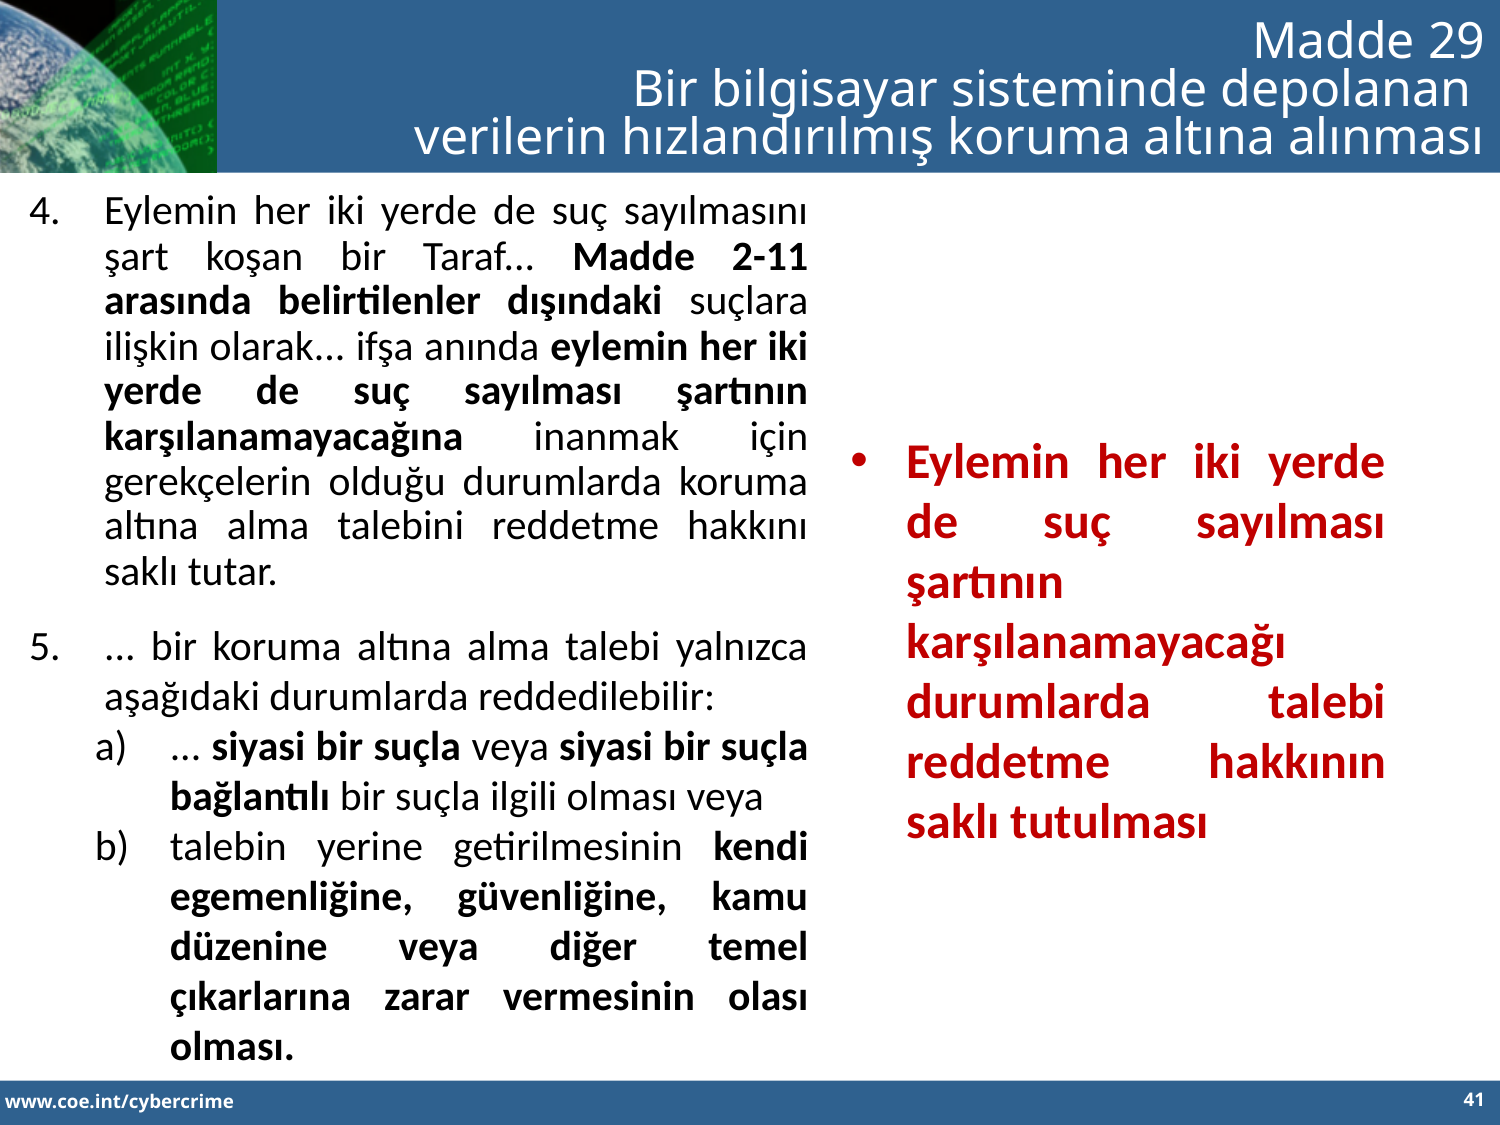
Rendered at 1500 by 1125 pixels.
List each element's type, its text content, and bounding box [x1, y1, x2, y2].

picture [0, 1, 217, 173]
slide_number 41 [1149, 1079, 1500, 1125]
text_box Eylemin her iki yerde de suç sayılması şartının karşılanamayacağı durumlarda talebi reddetme hakkının saklı tutulması [835, 421, 1402, 857]
text_box Madde 29 Bir bilgisayar sisteminde depolanan verilerin hızlandırılmış koruma altına alınması [324, 15, 1500, 168]
text_box Eylemin her iki yerde de suç sayılmasını şart koşan bir Taraf... Madde 2-11 arasında belirtilenler dışındaki suçlara ilişkin olarak... ifşa anında eylemin her iki yerde de suç sayılması şartının karşılanamayacağına inanmak için gerekçelerin olduğu durumlarda koruma altına alma talebini reddetme hakkını saklı tutar. ... bir koruma altına alma talebi yalnızca aşağıdaki durumlarda reddedilebilir: ... siyasi bir suçla veya siyasi bir suçla bağlantılı bir suçla ilgili olması veya talebin yerine getirilmesinin kendi egemenliğine, güvenliğine, kamu düzenine veya diğer temel çıkarlarına zarar vermesinin olası olması. [14, 181, 824, 1077]
